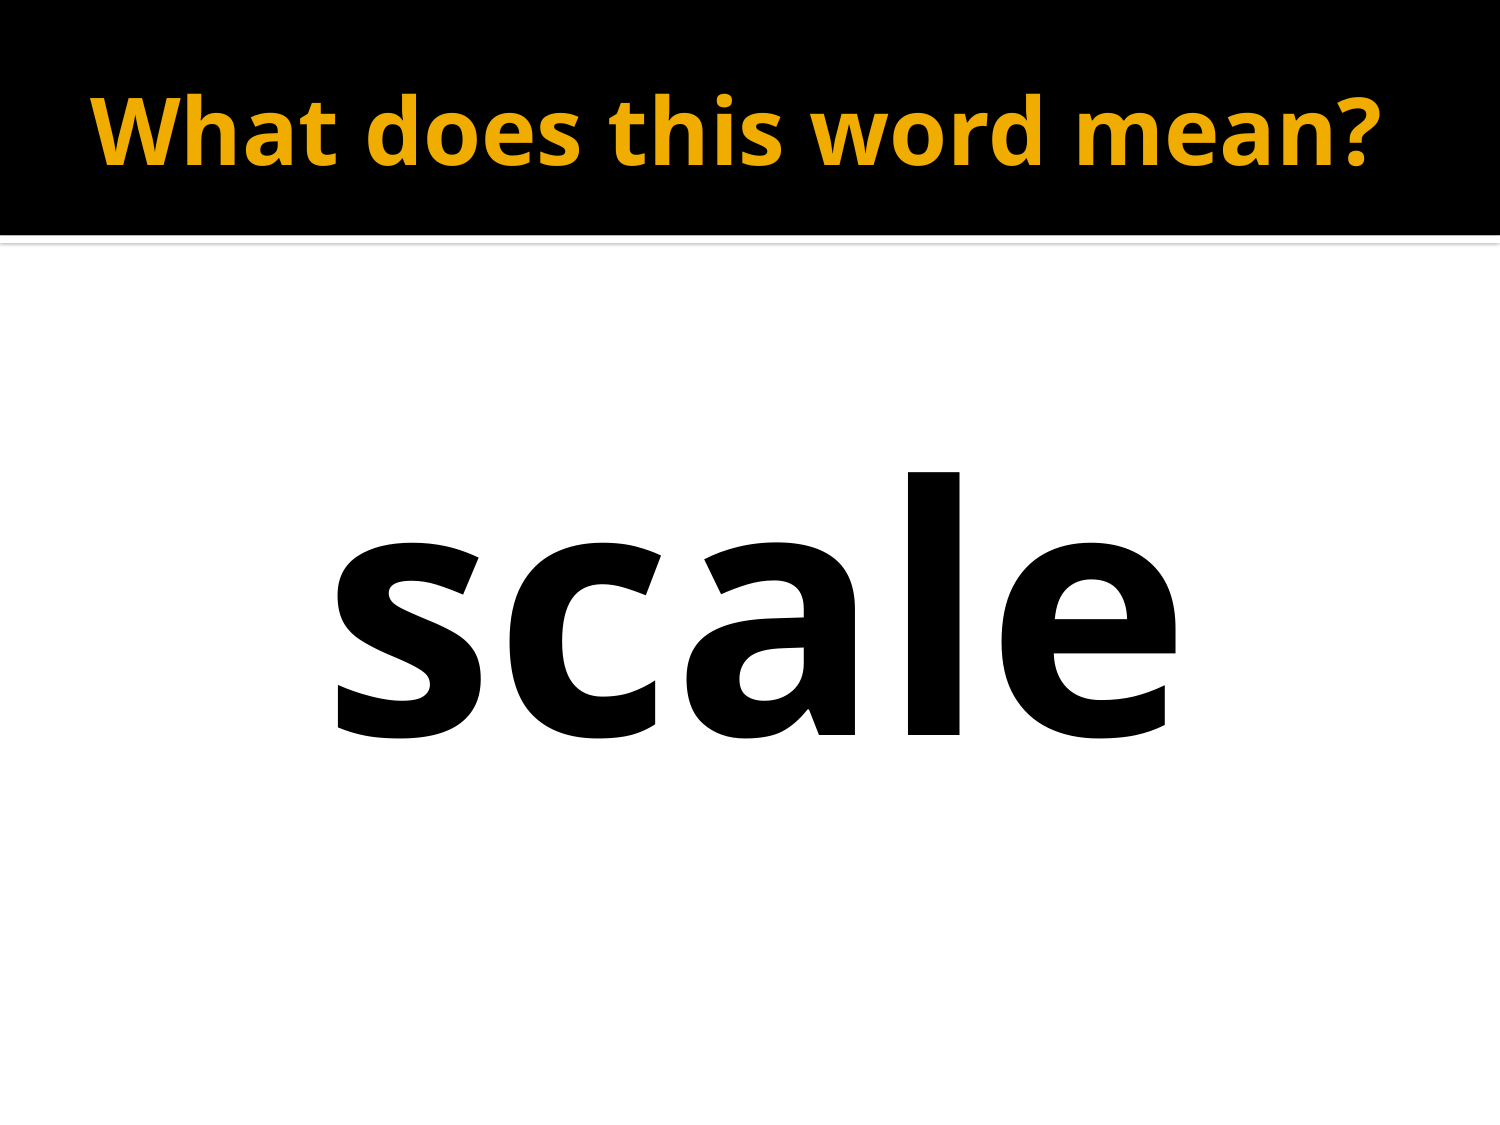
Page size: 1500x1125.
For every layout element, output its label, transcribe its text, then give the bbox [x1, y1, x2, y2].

list scale [75, 375, 1425, 1005]
title What does this word mean? [75, 25, 1425, 231]
